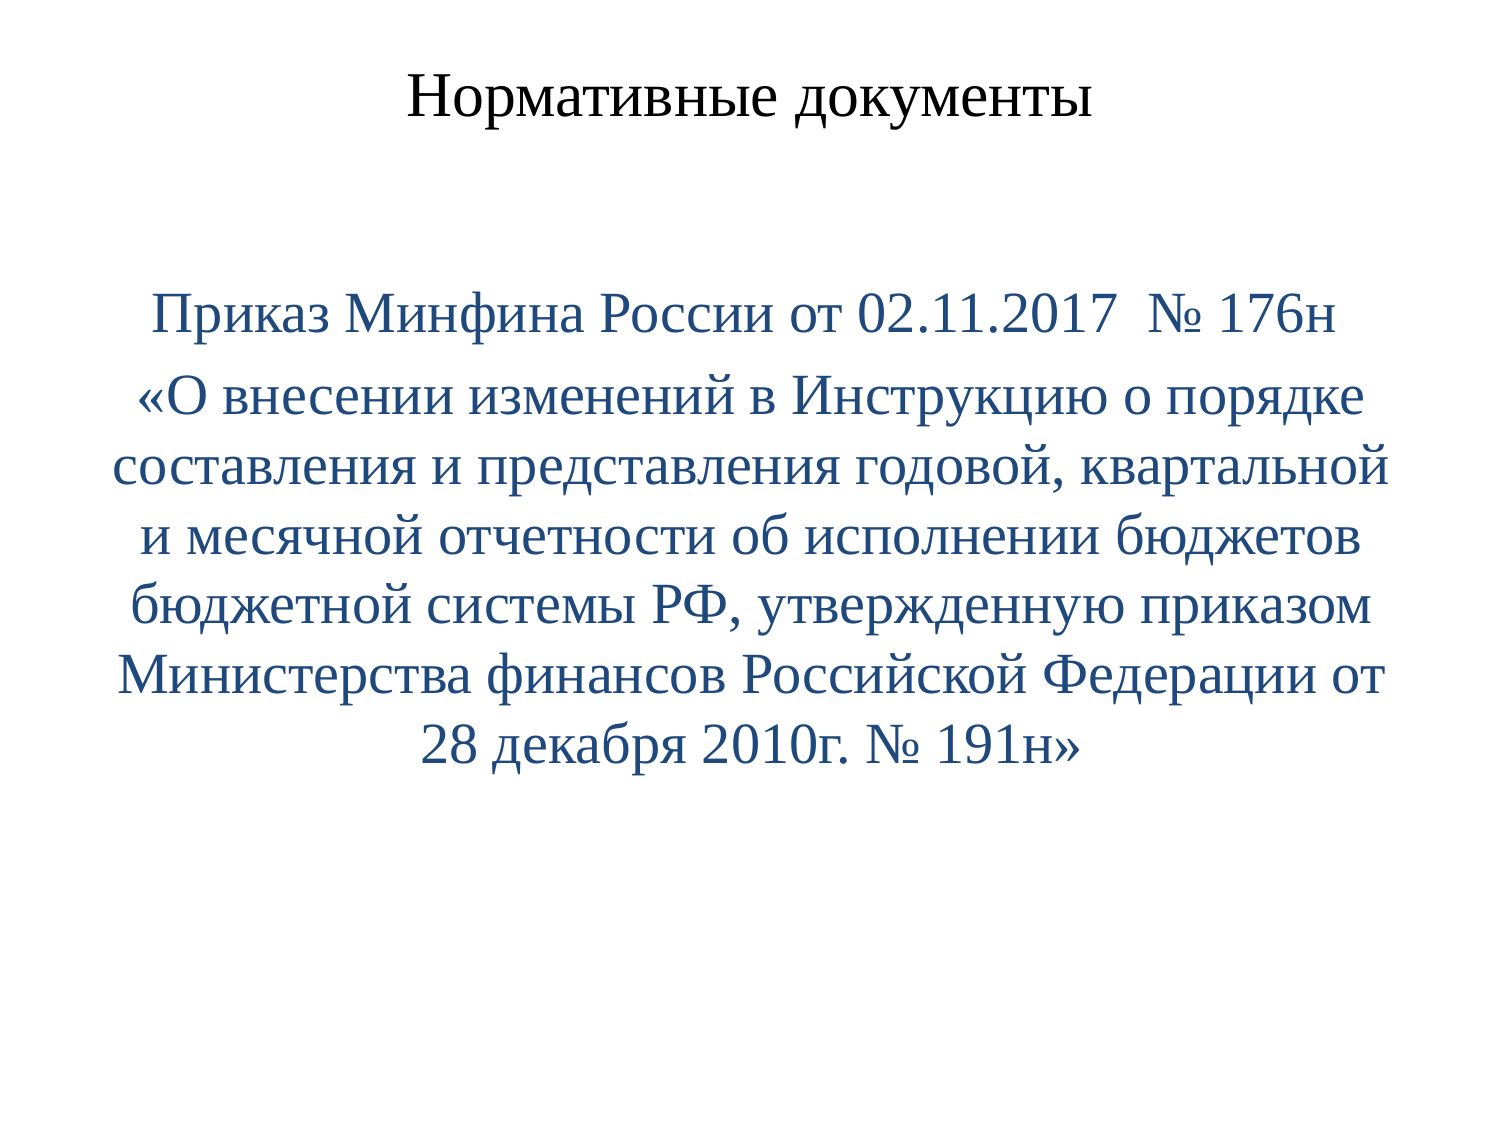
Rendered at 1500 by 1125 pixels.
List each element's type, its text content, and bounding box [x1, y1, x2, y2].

title Нормативные документы [75, 45, 1425, 138]
list Приказ Минфина России от 02.11.2017 № 176н «О внесении изменений в Инструкцию о порядке составления и представления годовой, квартальной и месячной отчетности об исполнении бюджетов бюджетной системы РФ, утвержденную приказом Министерства финансов Российской Федерации от 28 декабря 2010г. № 191н» [76, 267, 1427, 894]
